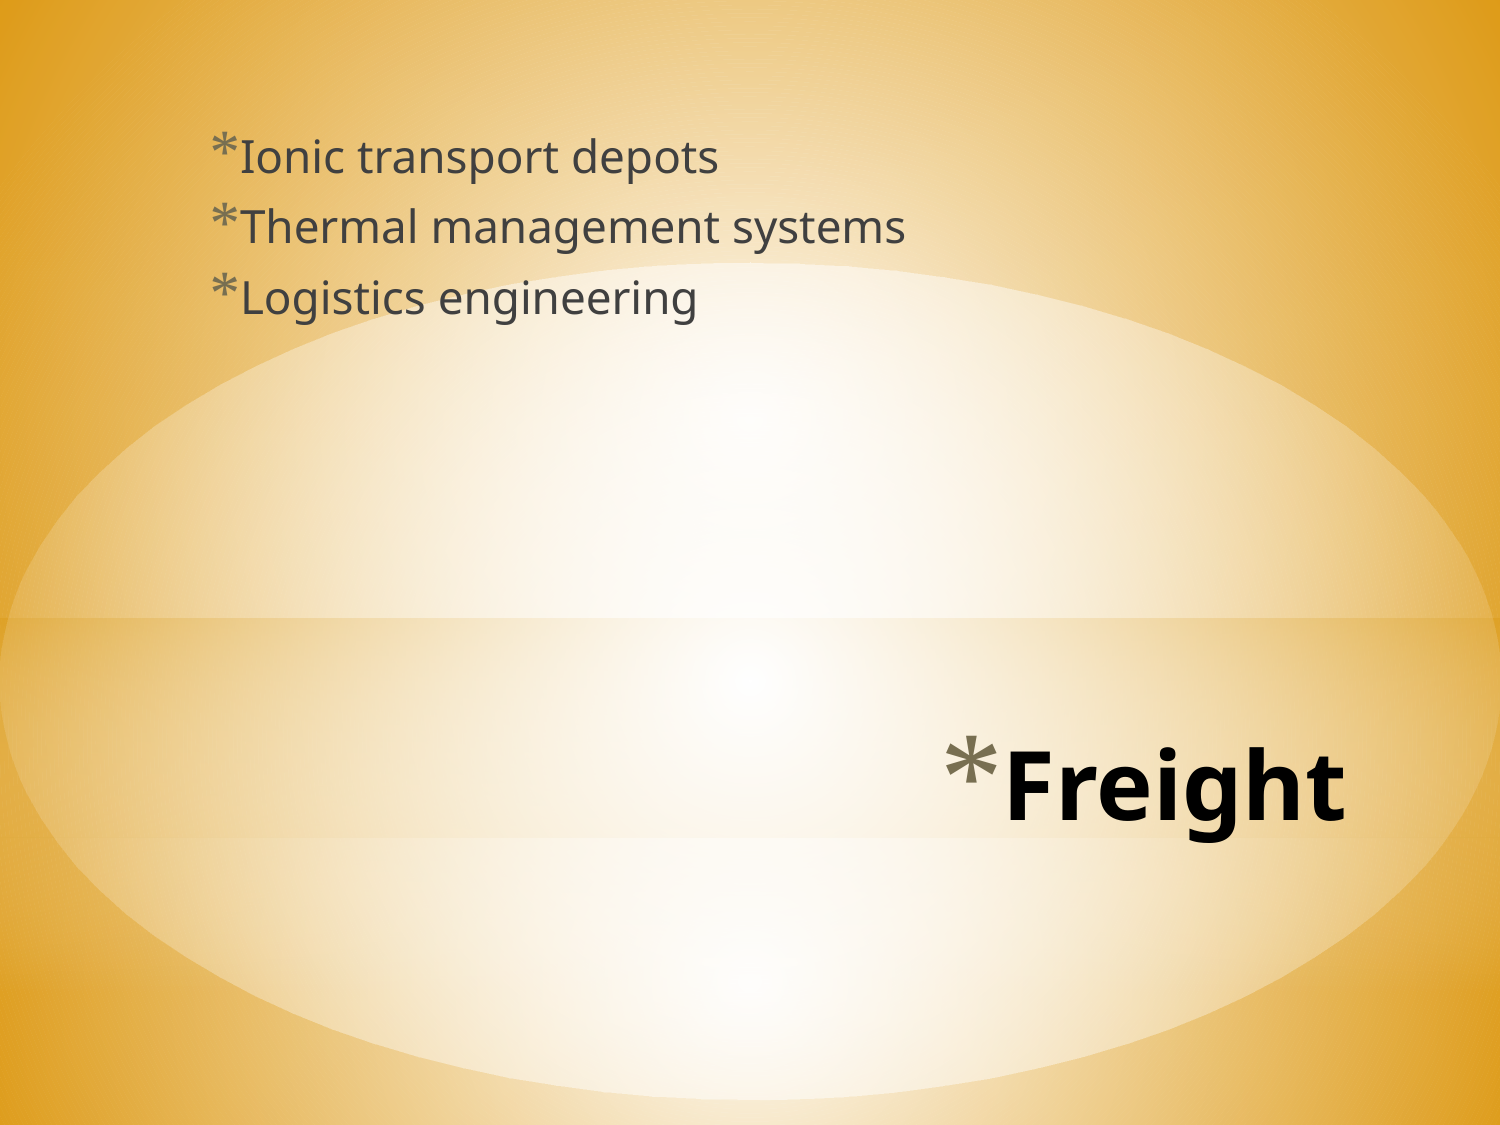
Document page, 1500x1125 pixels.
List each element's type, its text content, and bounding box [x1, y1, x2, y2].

title Freight [294, 717, 1363, 905]
list Ionic transport depots Thermal management systems Logistics engineering [187, 120, 1238, 690]
